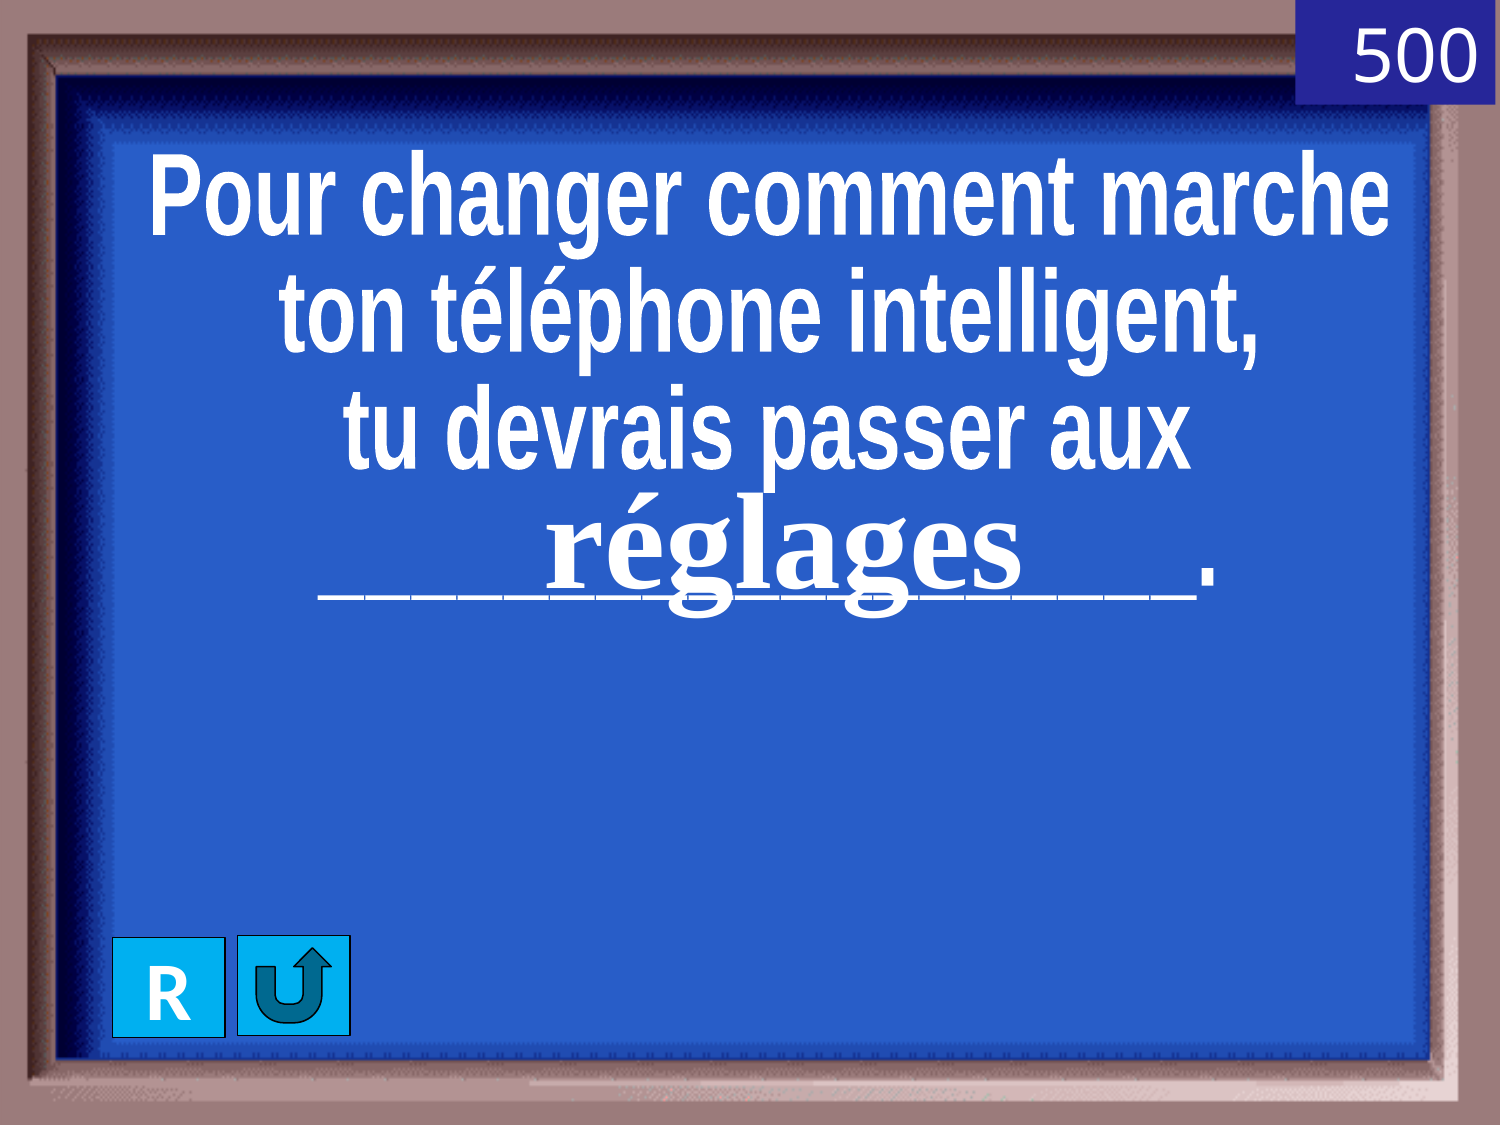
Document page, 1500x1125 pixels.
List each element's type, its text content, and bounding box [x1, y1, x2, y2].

text_box réglages [106, 443, 1463, 623]
text_box 500 [1295, 0, 1496, 105]
text_box R [112, 937, 226, 1038]
text_box [237, 935, 351, 1036]
picture [0, 0, 1500, 1125]
